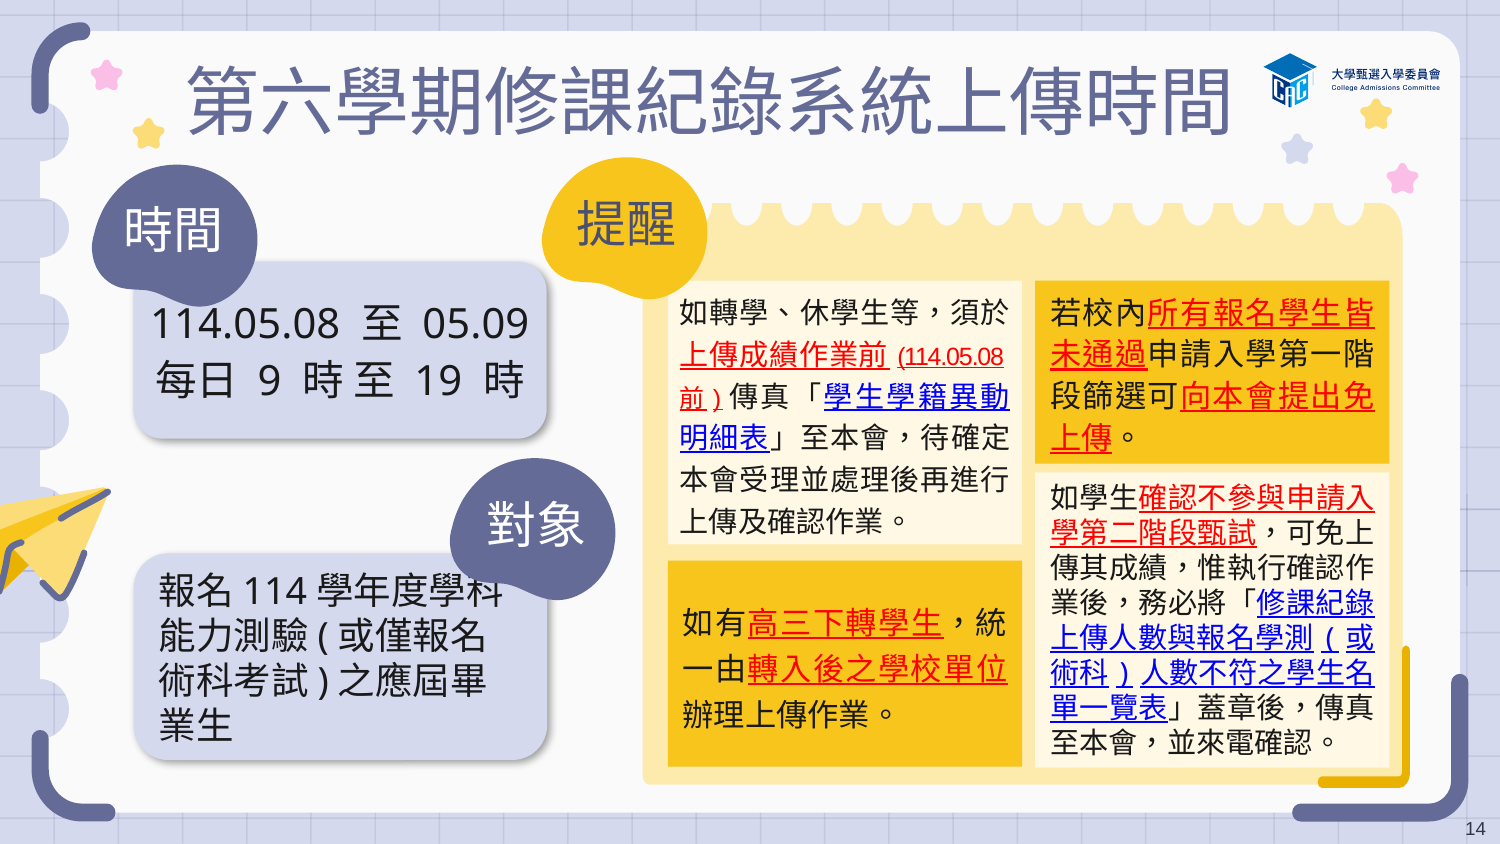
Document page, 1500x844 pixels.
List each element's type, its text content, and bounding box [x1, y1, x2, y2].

text_box [546, 260, 642, 299]
text_box [565, 157, 690, 185]
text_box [642, 203, 1410, 788]
text_box 提醒 [530, 185, 722, 260]
text_box 對象 [440, 486, 632, 561]
text_box [1281, 133, 1313, 164]
title 第六學期修課紀錄系統上傳時間 [169, 45, 1352, 165]
text_box [1360, 98, 1392, 129]
text_box [1386, 162, 1419, 194]
picture [1352, 53, 1441, 108]
text_box 報名114學年度學科能力測驗(或僅報名術科考試)之應屆畢業生 [133, 553, 548, 761]
text_box [472, 458, 598, 486]
text_box [90, 59, 123, 91]
text_box [132, 118, 165, 149]
text_box [116, 164, 239, 191]
text_box [96, 267, 253, 307]
text_box 114.05.08 至 05.09 每日 9 時 至 19 時 [133, 261, 547, 439]
text_box [454, 561, 611, 601]
slide_number 14 [1163, 805, 1500, 844]
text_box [0, 487, 112, 602]
text_box 時間 [77, 191, 269, 267]
